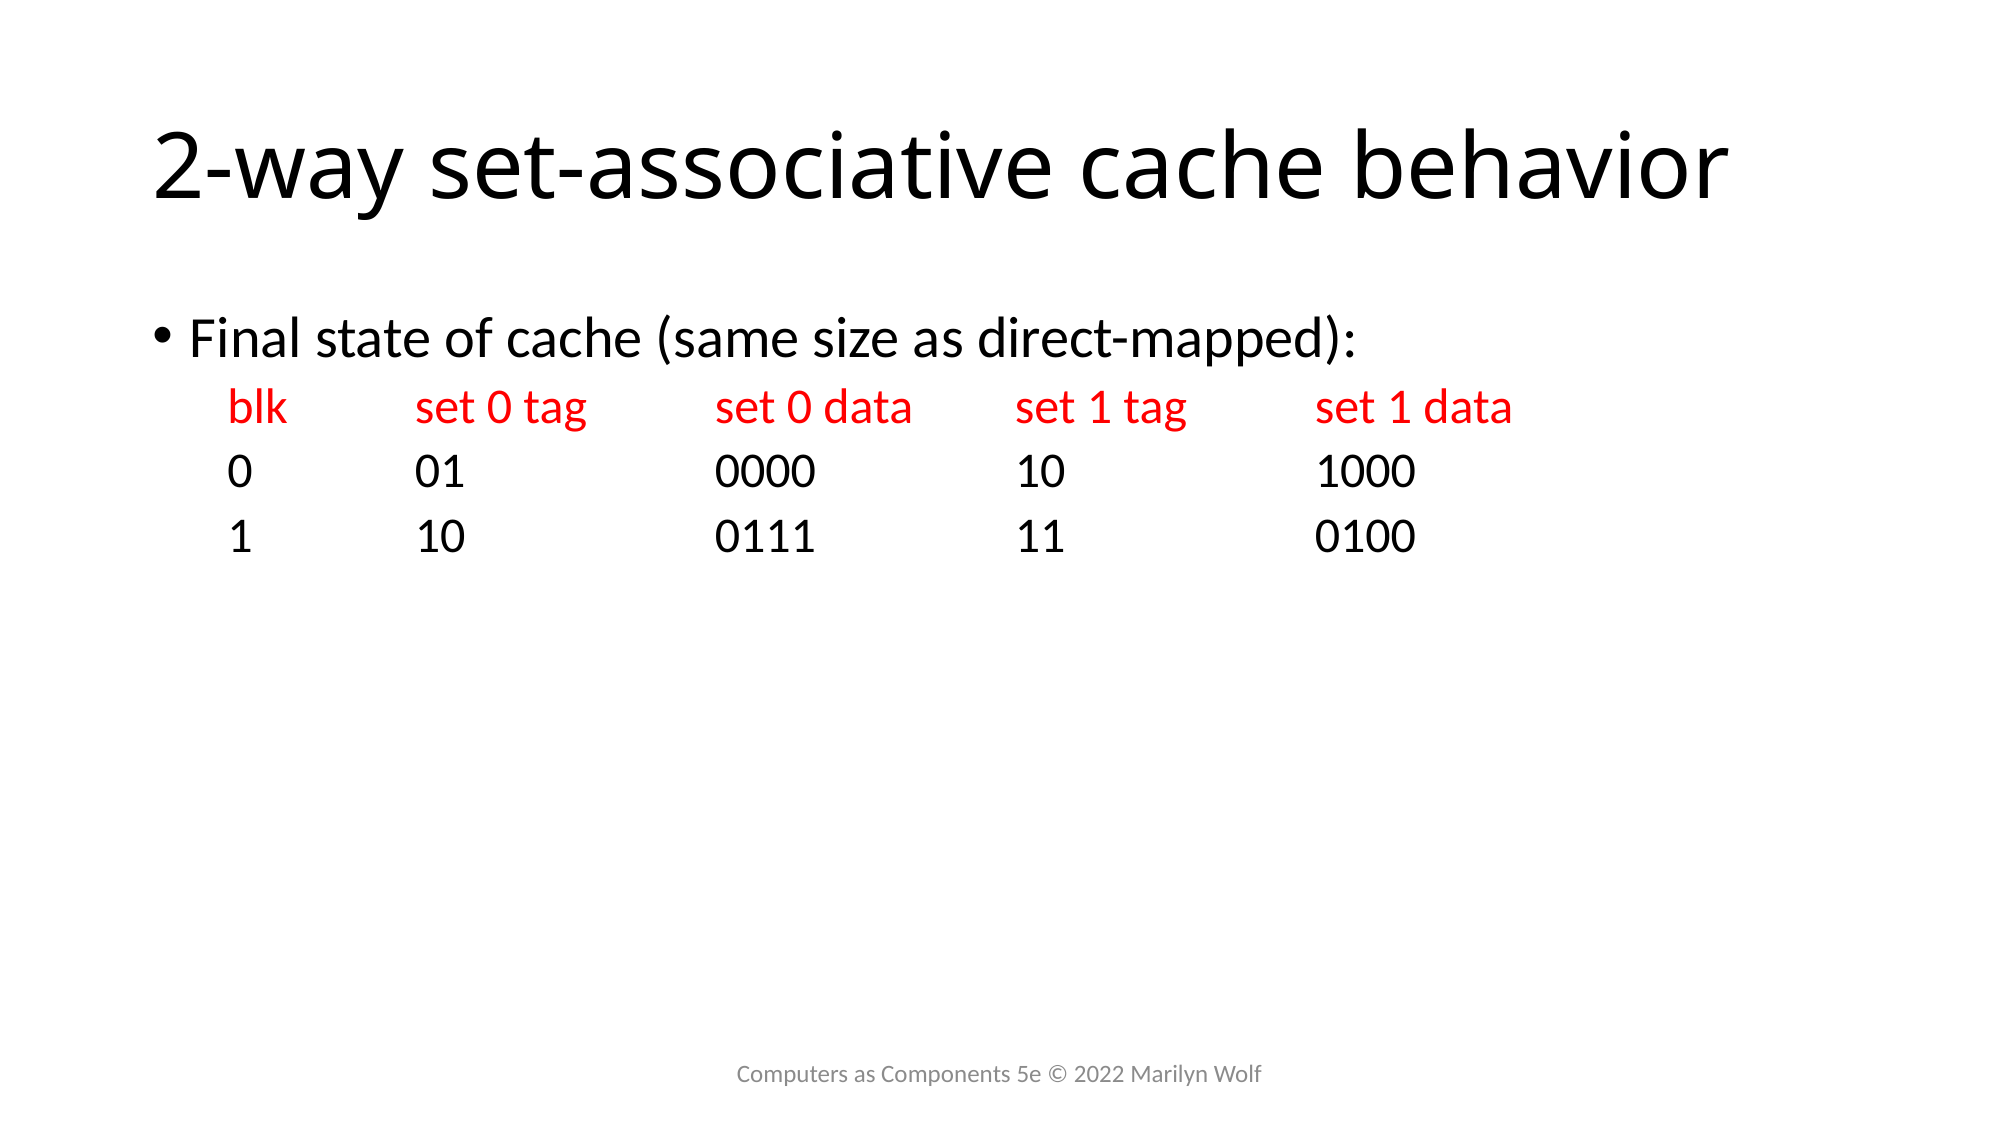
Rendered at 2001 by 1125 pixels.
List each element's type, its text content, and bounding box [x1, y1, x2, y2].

footer Computers as Components 5e © 2022 Marilyn Wolf [662, 1042, 1338, 1103]
title 2-way set-associative cache behavior [137, 59, 1863, 278]
list Final state of cache (same size as direct-mapped): blk set 0 tag set 0 data set 1 tag set 1 data 0 01 0000 10 1000 1 10 0111 11 0100 [137, 299, 1863, 1014]
